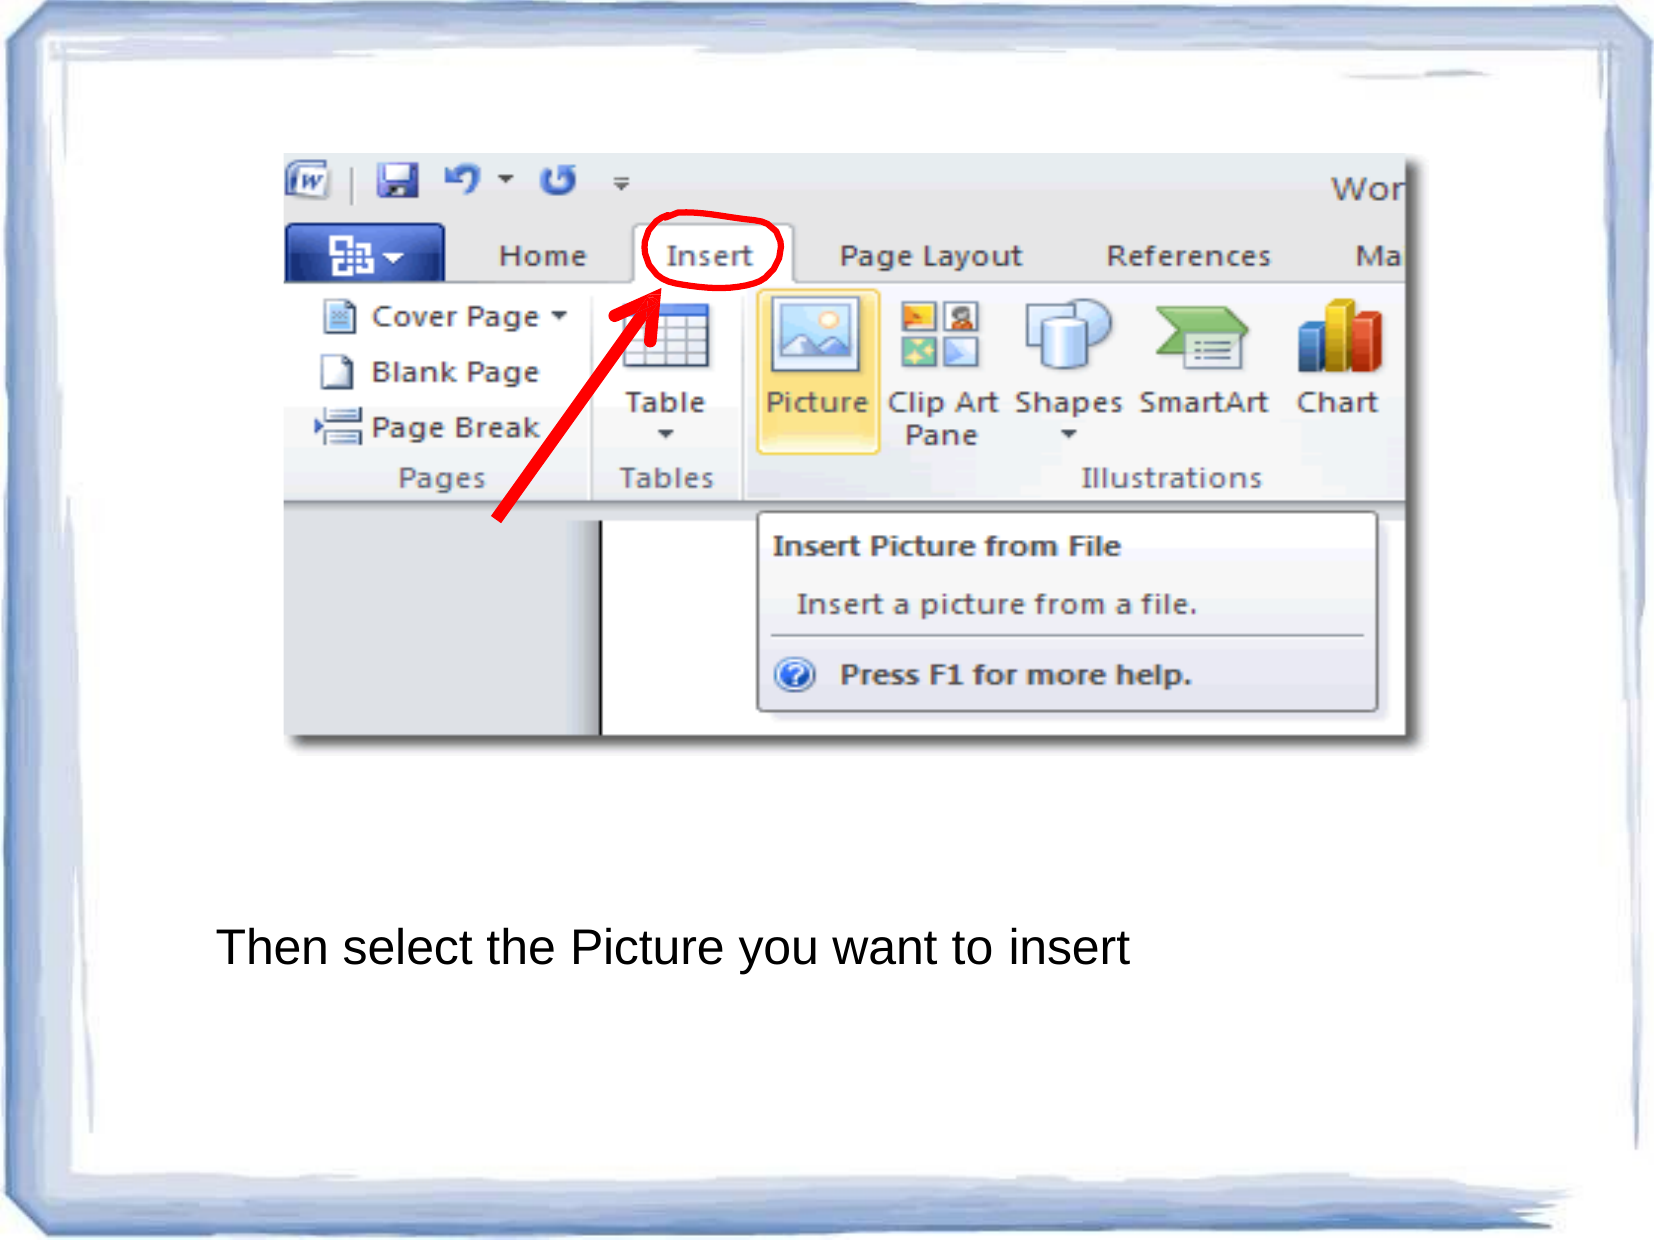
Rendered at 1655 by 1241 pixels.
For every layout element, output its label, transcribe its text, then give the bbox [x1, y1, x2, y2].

text_box Then select the Picture you want to insert [213, 912, 1135, 975]
picture [0, 0, 1654, 1240]
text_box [283, 153, 1430, 757]
